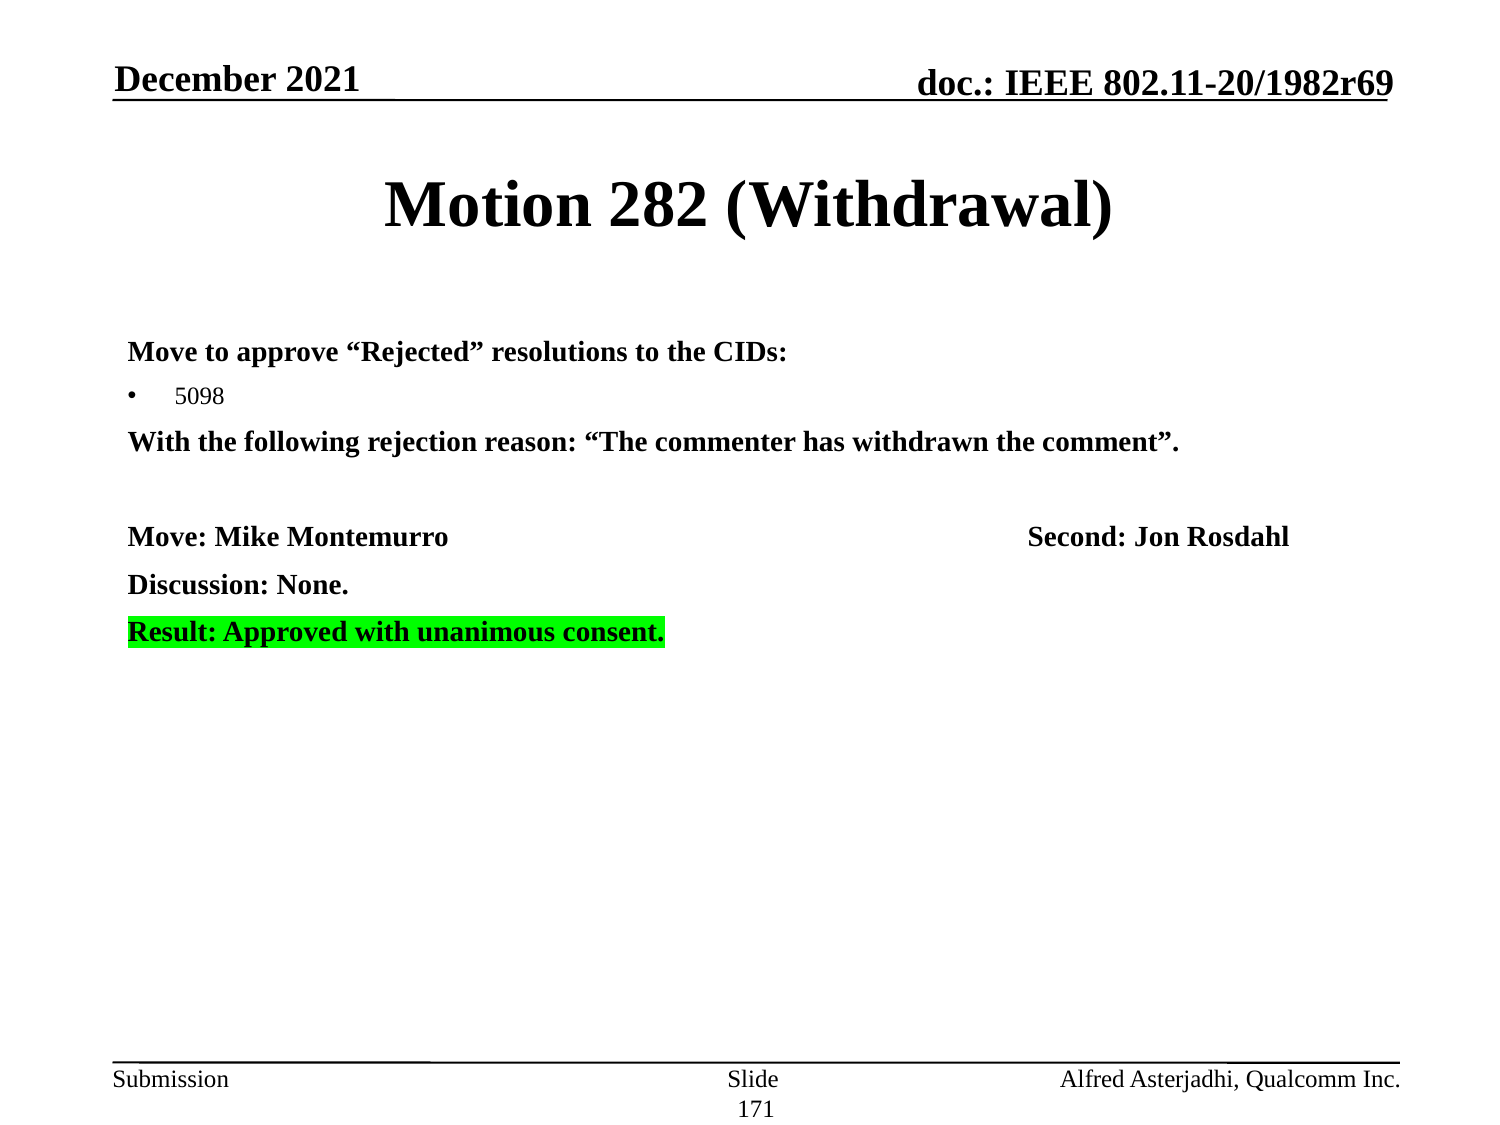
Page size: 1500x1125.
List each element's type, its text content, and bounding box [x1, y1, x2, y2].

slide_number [114, 54, 423, 100]
slide_number Slide 171 [712, 1061, 800, 1123]
footer Alfred Asterjadhi, Qualcomm Inc. [878, 1061, 1402, 1093]
title Motion 282 (Withdrawal) [112, 112, 1388, 288]
list Move to approve “Rejected” resolutions to the CIDs: 5098 With the following rejection reason: “The commenter has withdrawn the comment”. Move: Mike Montemurro Second: Jon Rosdahl Discussion: None. Result: Approved with unanimous consent. [112, 324, 1388, 1063]
